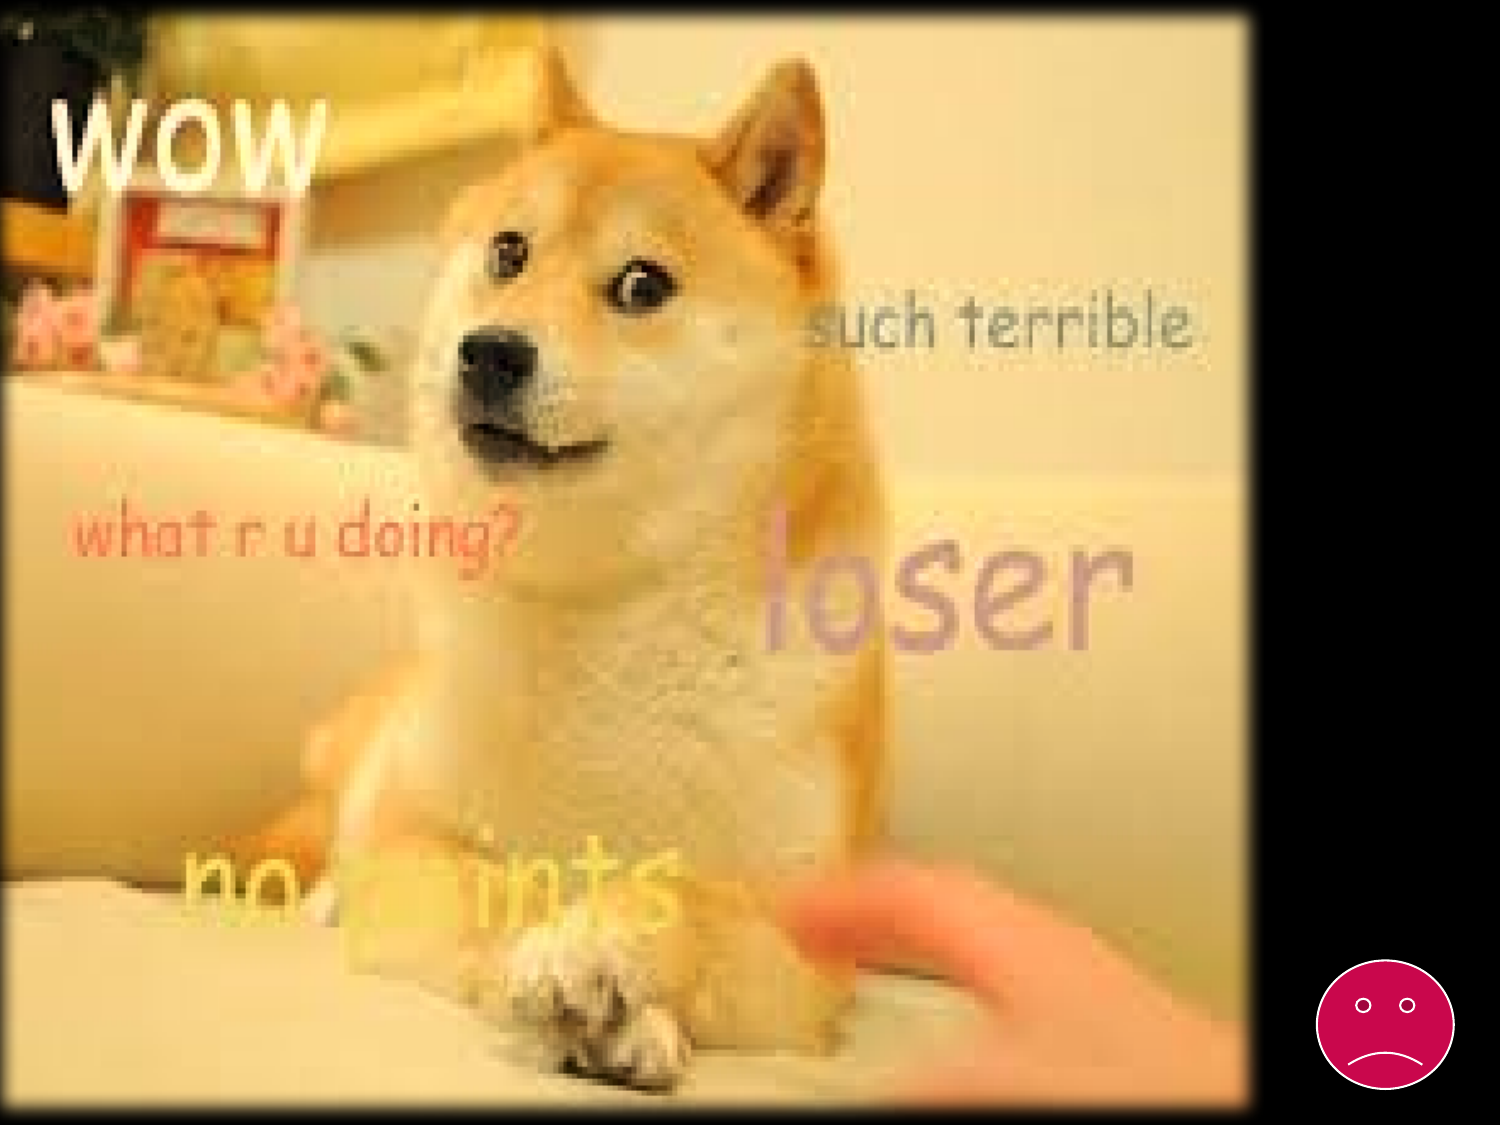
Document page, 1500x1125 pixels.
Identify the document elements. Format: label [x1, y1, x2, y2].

picture [0, 0, 1269, 1125]
text_box [1315, 959, 1455, 1091]
